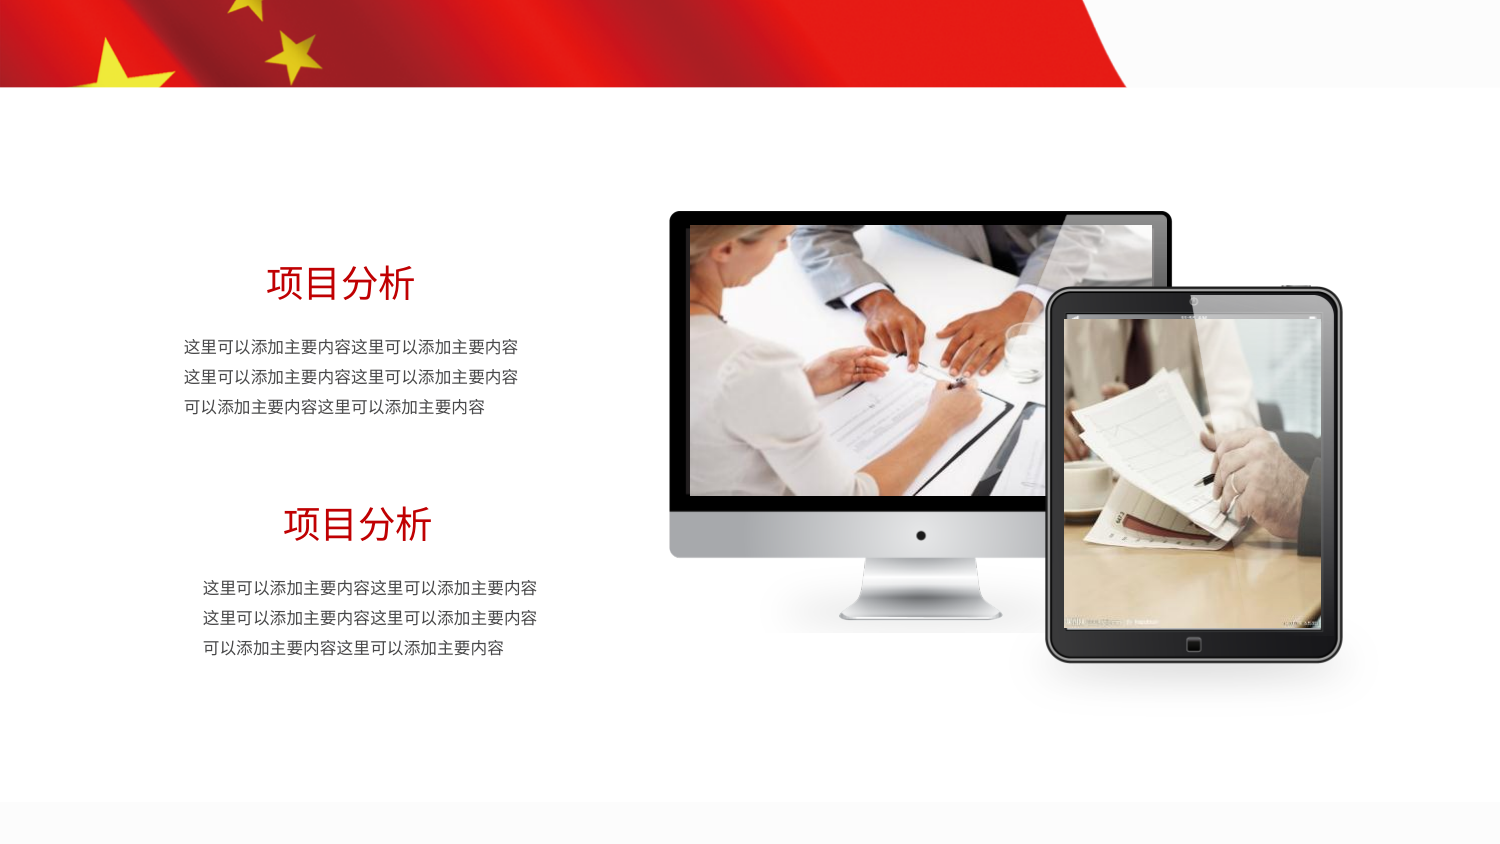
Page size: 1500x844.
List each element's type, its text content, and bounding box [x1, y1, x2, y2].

picture [0, 0, 1398, 87]
text_box 这里可以添加主要内容这里可以添加主要内容这里可以添加主要内容这里可以添加主要内容可以添加主要内容这里可以添加主要内容 [191, 562, 553, 664]
text_box 项目分析 [255, 253, 428, 311]
picture [662, 201, 1445, 755]
text_box 项目分析 [272, 495, 445, 552]
text_box 这里可以添加主要内容这里可以添加主要内容这里可以添加主要内容这里可以添加主要内容可以添加主要内容这里可以添加主要内容 [172, 321, 533, 423]
